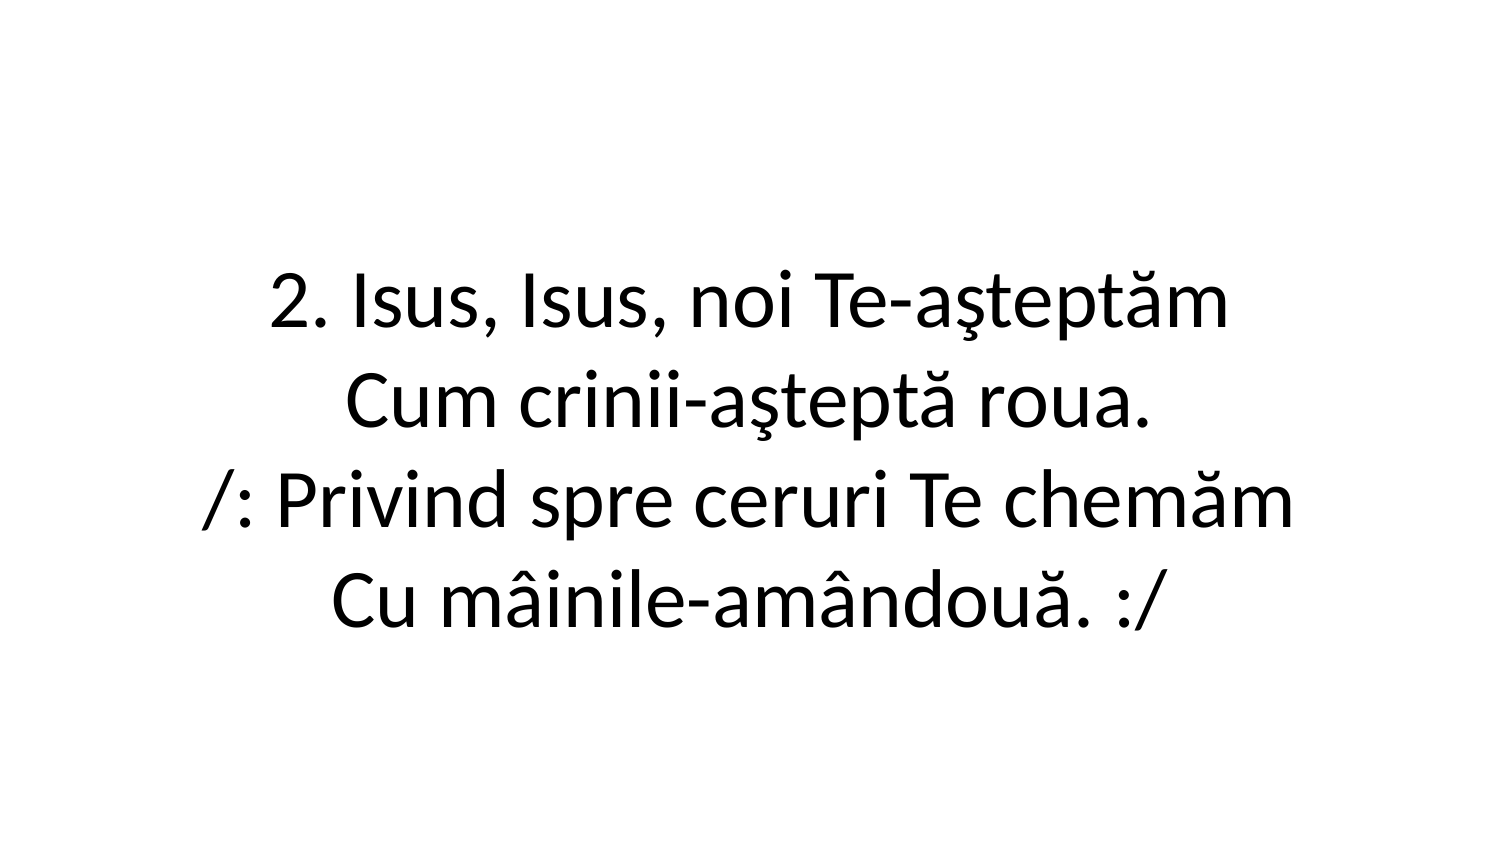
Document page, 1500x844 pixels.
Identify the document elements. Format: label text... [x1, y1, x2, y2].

text_box 2. Isus, Isus, noi Te-aşteptăm Cum crinii-aşteptă roua. /: Privind spre ceruri Te chemăm Cu mâinile-amândouă. :/ [187, 192, 1313, 652]
